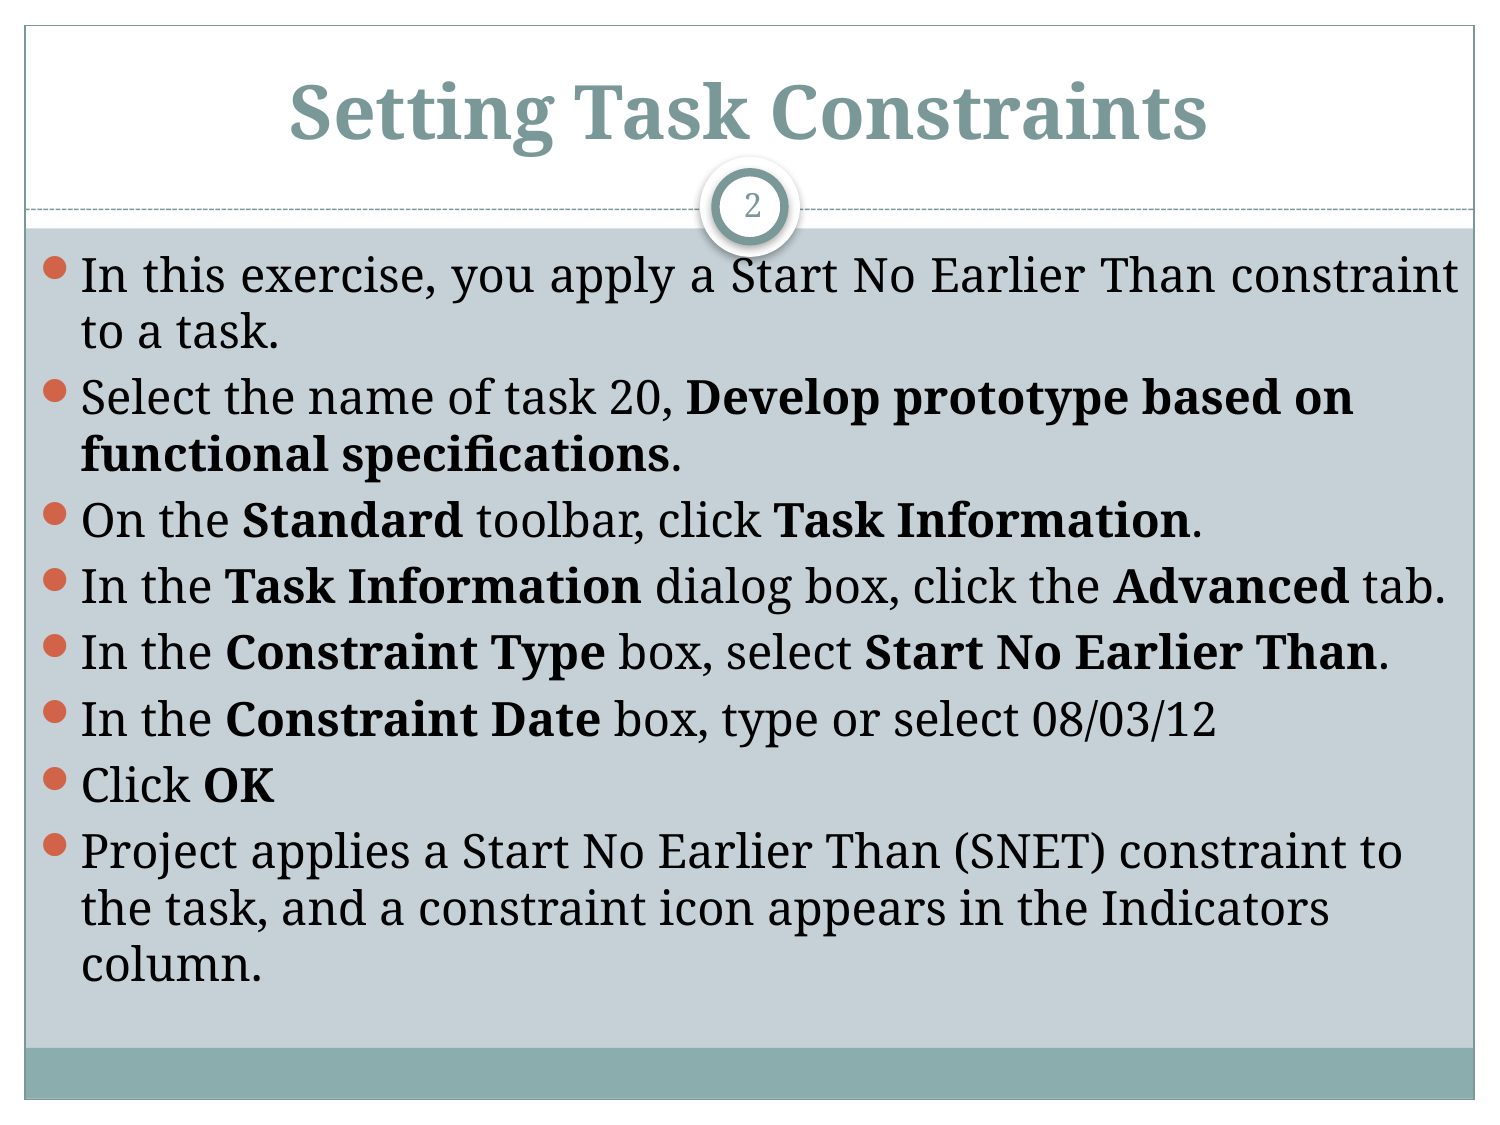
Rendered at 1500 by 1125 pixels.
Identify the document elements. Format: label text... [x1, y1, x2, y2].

slide_number 2 [715, 168, 791, 241]
list In this exercise, you apply a Start No Earlier Than constraint to a task. Select the name of task 20, Develop prototype based on functional specifications. On the Standard toolbar, click Task Information. In the Task Information dialog box, click the Advanced tab. In the Constraint Type box, select Start No Earlier Than. In the Constraint Date box, type or select 08/03/12 Click OK Project applies a Start No Earlier Than (SNET) constraint to the task, and a constraint icon appears in the Indicators column. [24, 237, 1475, 1063]
title Setting Task Constraints [49, 37, 1450, 162]
